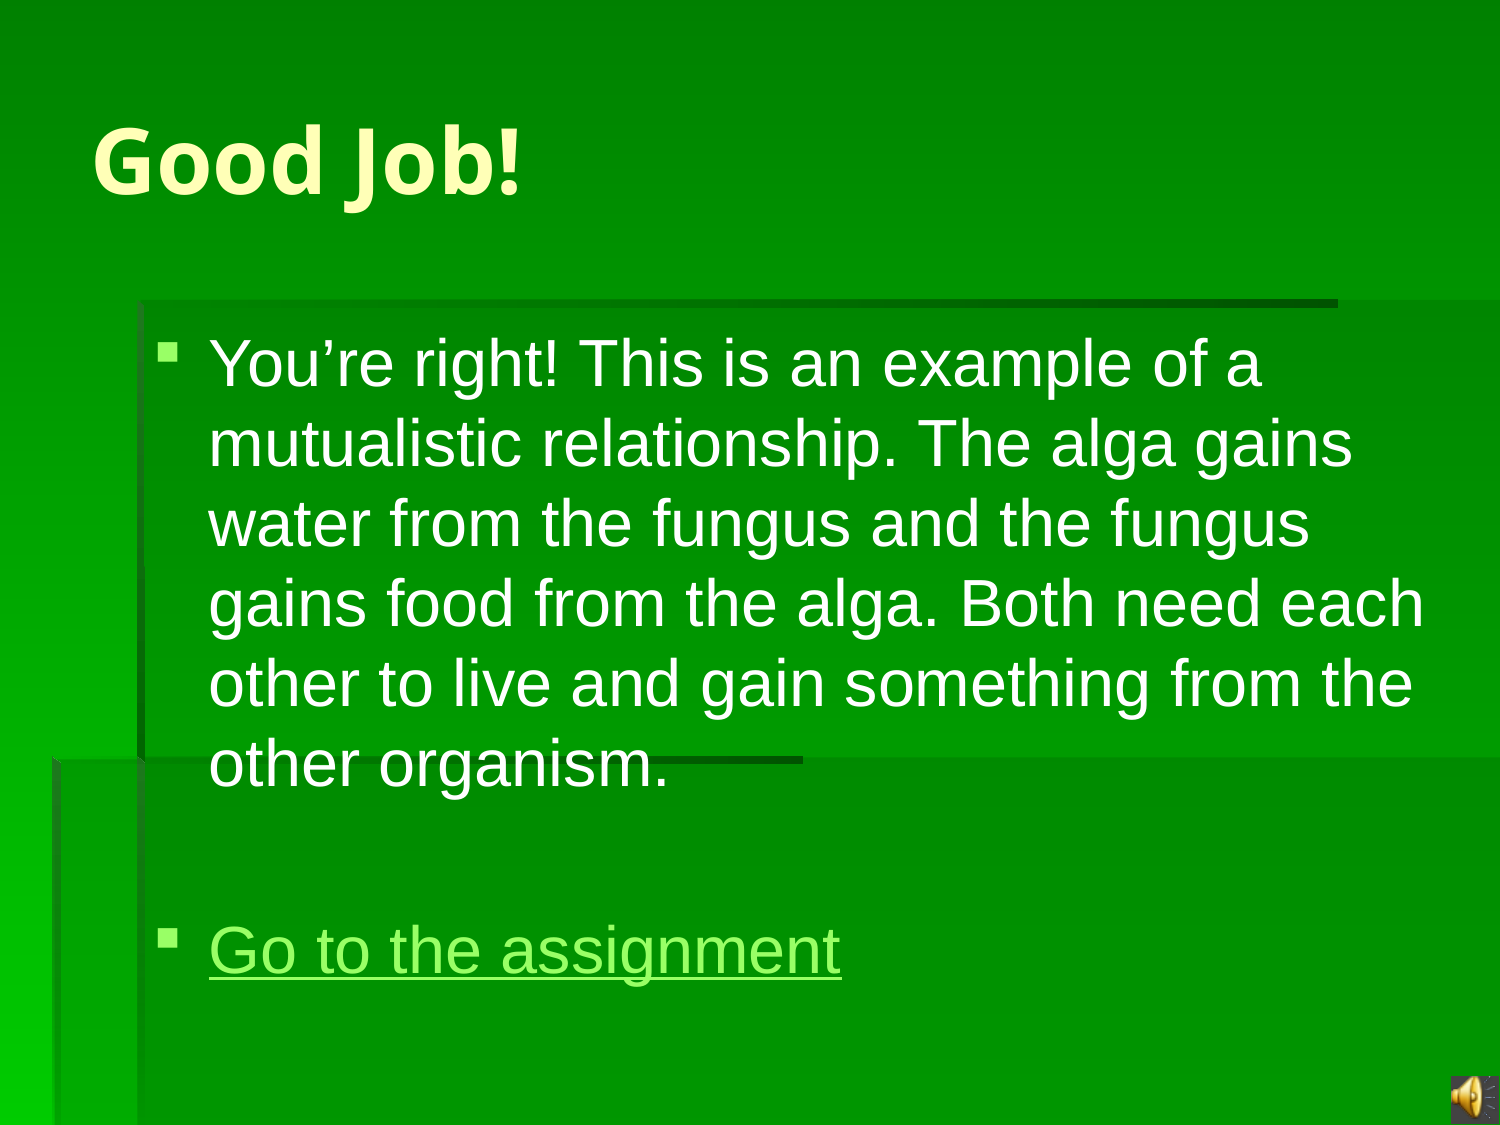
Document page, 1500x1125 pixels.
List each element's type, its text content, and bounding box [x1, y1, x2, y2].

picture [1449, 1074, 1500, 1125]
list You’re right! This is an example of a mutualistic relationship. The alga gains water from the fungus and the fungus gains food from the alga. Both need each other to live and gain something from the other organism. Go to the assignment [137, 312, 1452, 1001]
title Good Job! [74, 39, 1451, 276]
